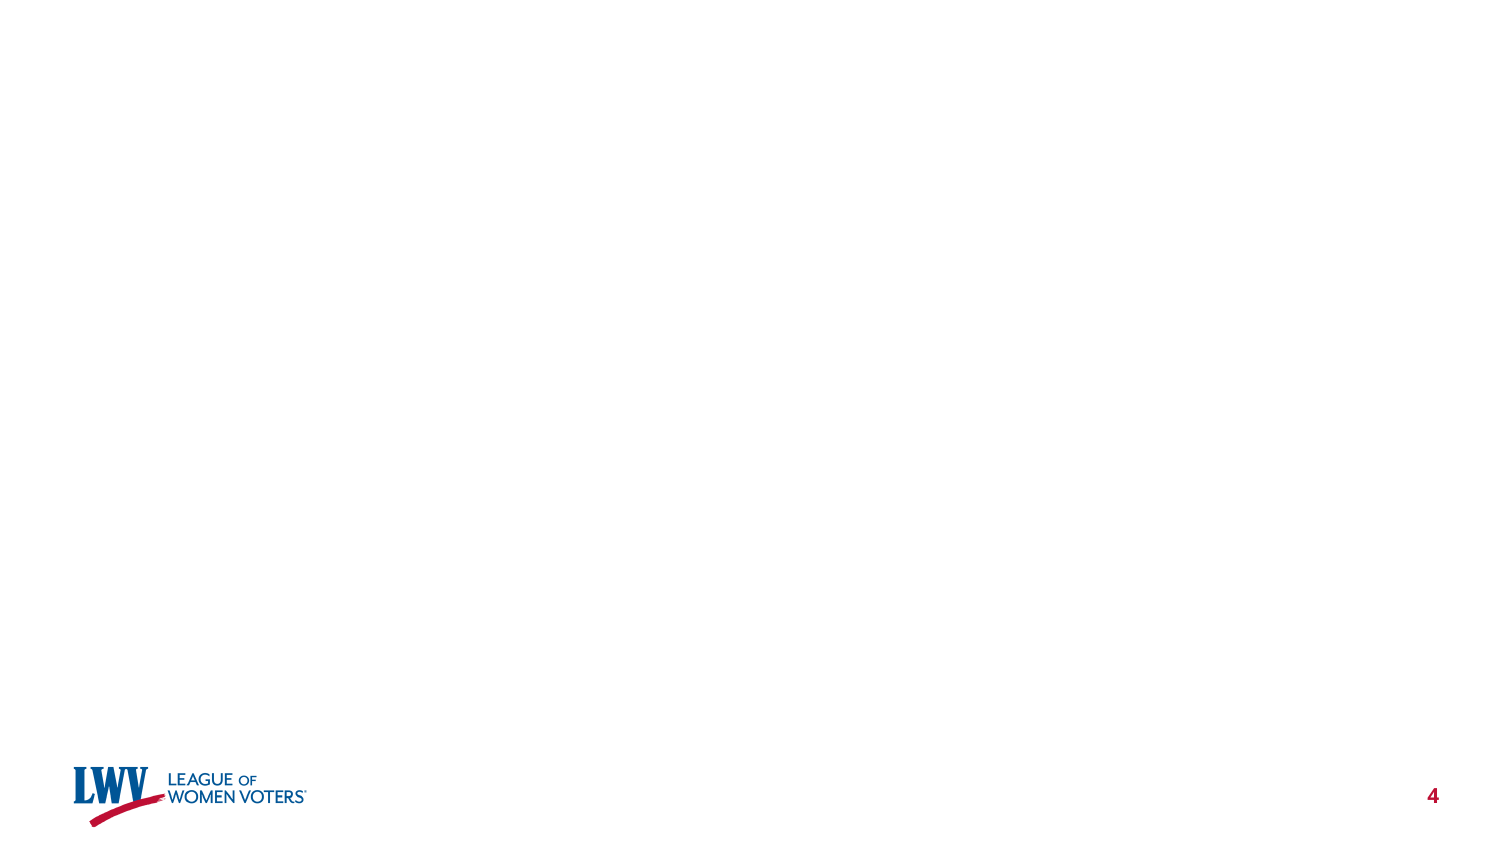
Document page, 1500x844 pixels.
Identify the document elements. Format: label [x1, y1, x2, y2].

picture [62, 758, 313, 834]
